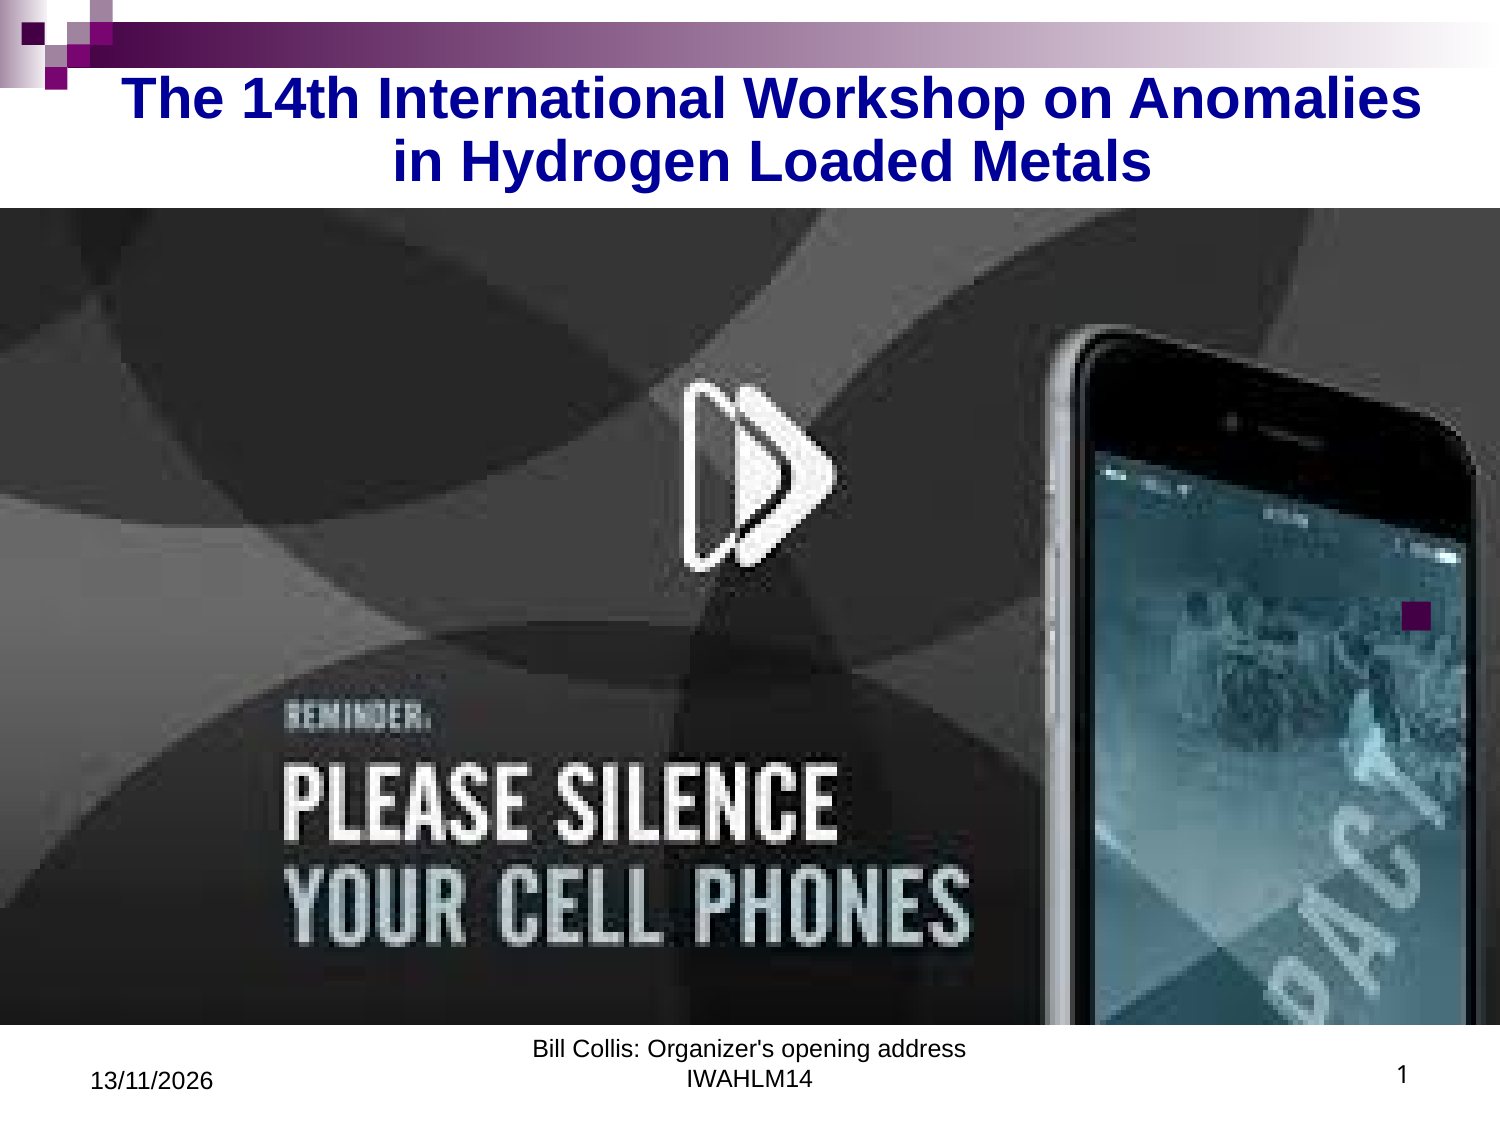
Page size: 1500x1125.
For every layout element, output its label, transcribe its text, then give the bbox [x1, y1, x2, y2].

title The 14th International Workshop on Anomalies in Hydrogen Loaded Metals [75, 31, 1471, 206]
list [0, 207, 1500, 1025]
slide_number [75, 1033, 425, 1103]
footer Bill Collis: Organizer's opening address IWAHLM14 [512, 1033, 988, 1100]
slide_number 1 [1074, 1033, 1425, 1100]
